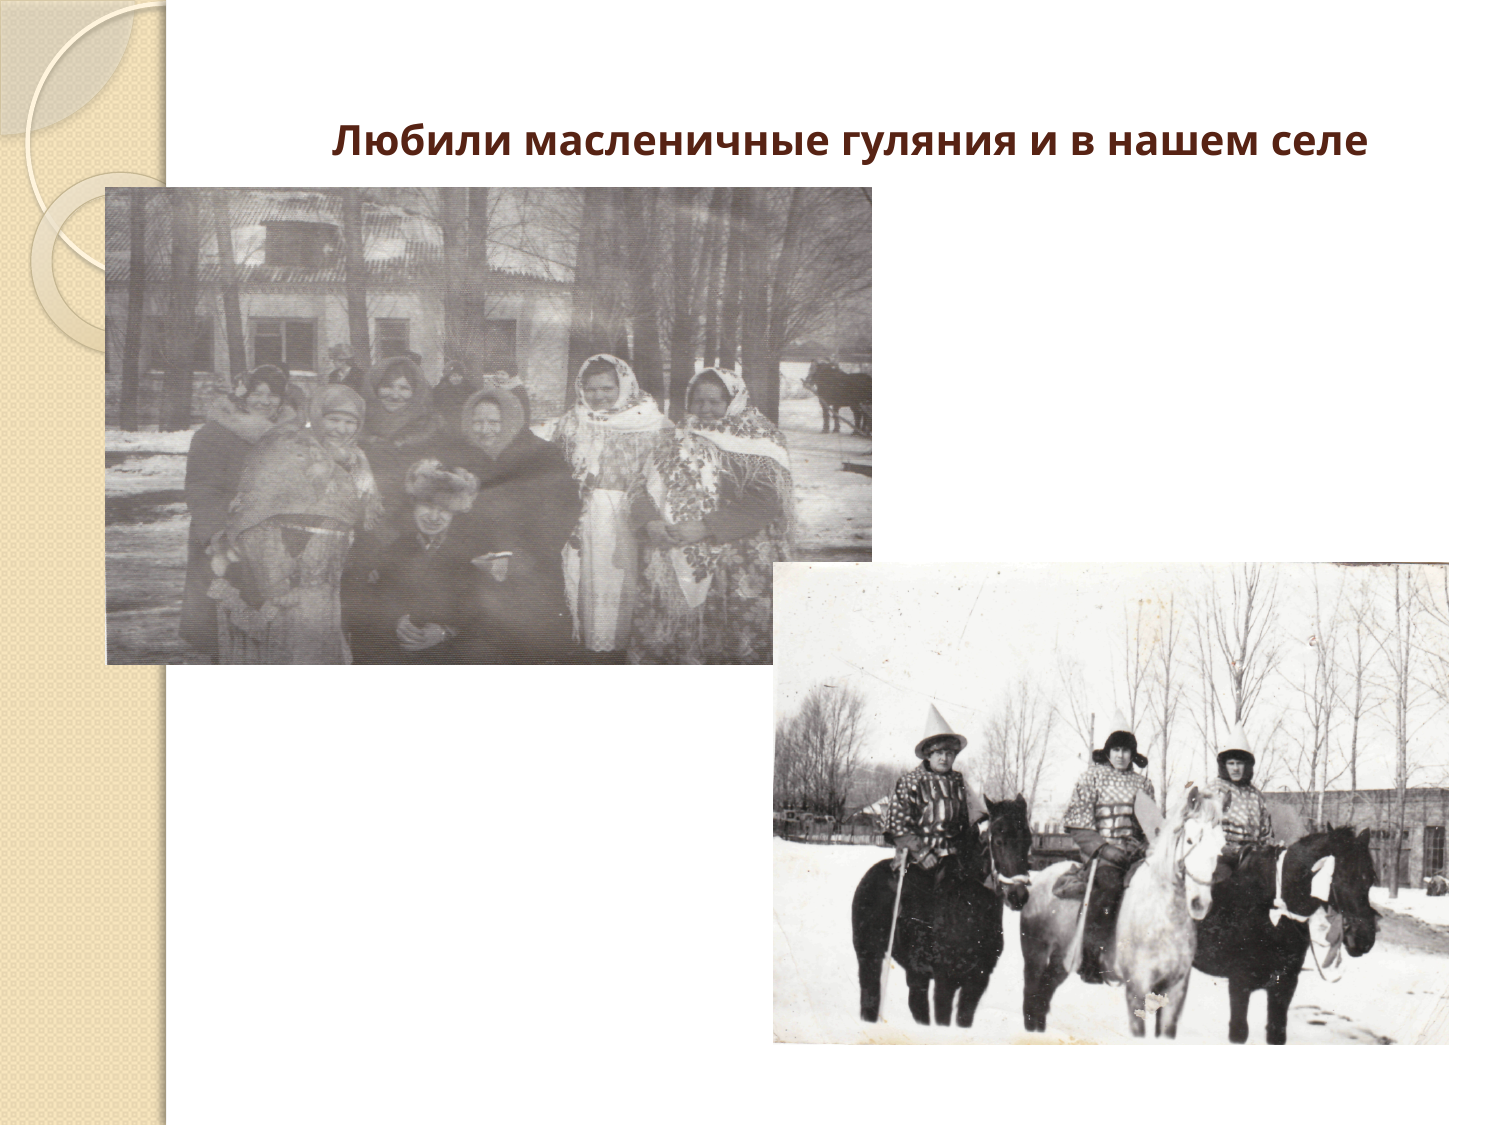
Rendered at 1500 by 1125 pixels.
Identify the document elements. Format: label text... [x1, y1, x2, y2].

title Любили масленичные гуляния и в нашем селе [235, 45, 1466, 233]
picture [773, 562, 1449, 1045]
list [105, 187, 872, 666]
